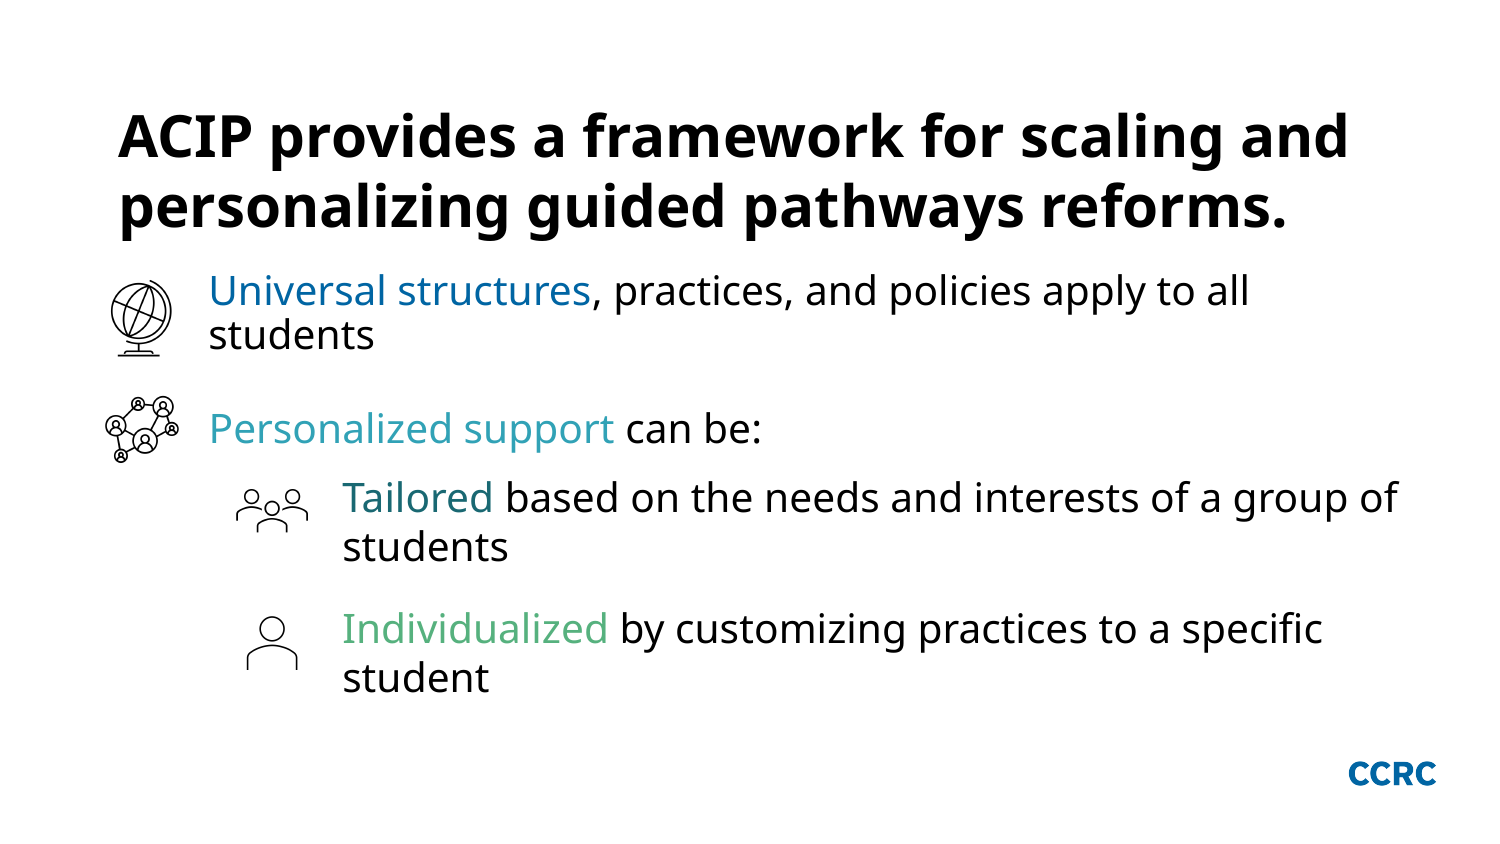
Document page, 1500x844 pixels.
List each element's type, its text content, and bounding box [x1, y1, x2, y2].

picture [231, 469, 313, 552]
picture [101, 388, 184, 471]
picture [234, 605, 311, 682]
text_box Universal structures, practices, and policies apply to all students [197, 244, 1429, 385]
text_box Personalized support can be: [197, 384, 1075, 463]
text_box Tailored based on the needs and interests of a group of students [331, 460, 1429, 581]
title ACIP provides a framework for scaling and personalizing guided pathways reforms. [107, 93, 1390, 234]
picture [1347, 761, 1438, 786]
text_box Individualized by customizing practices to a specific student [331, 591, 1429, 712]
picture [101, 275, 184, 358]
